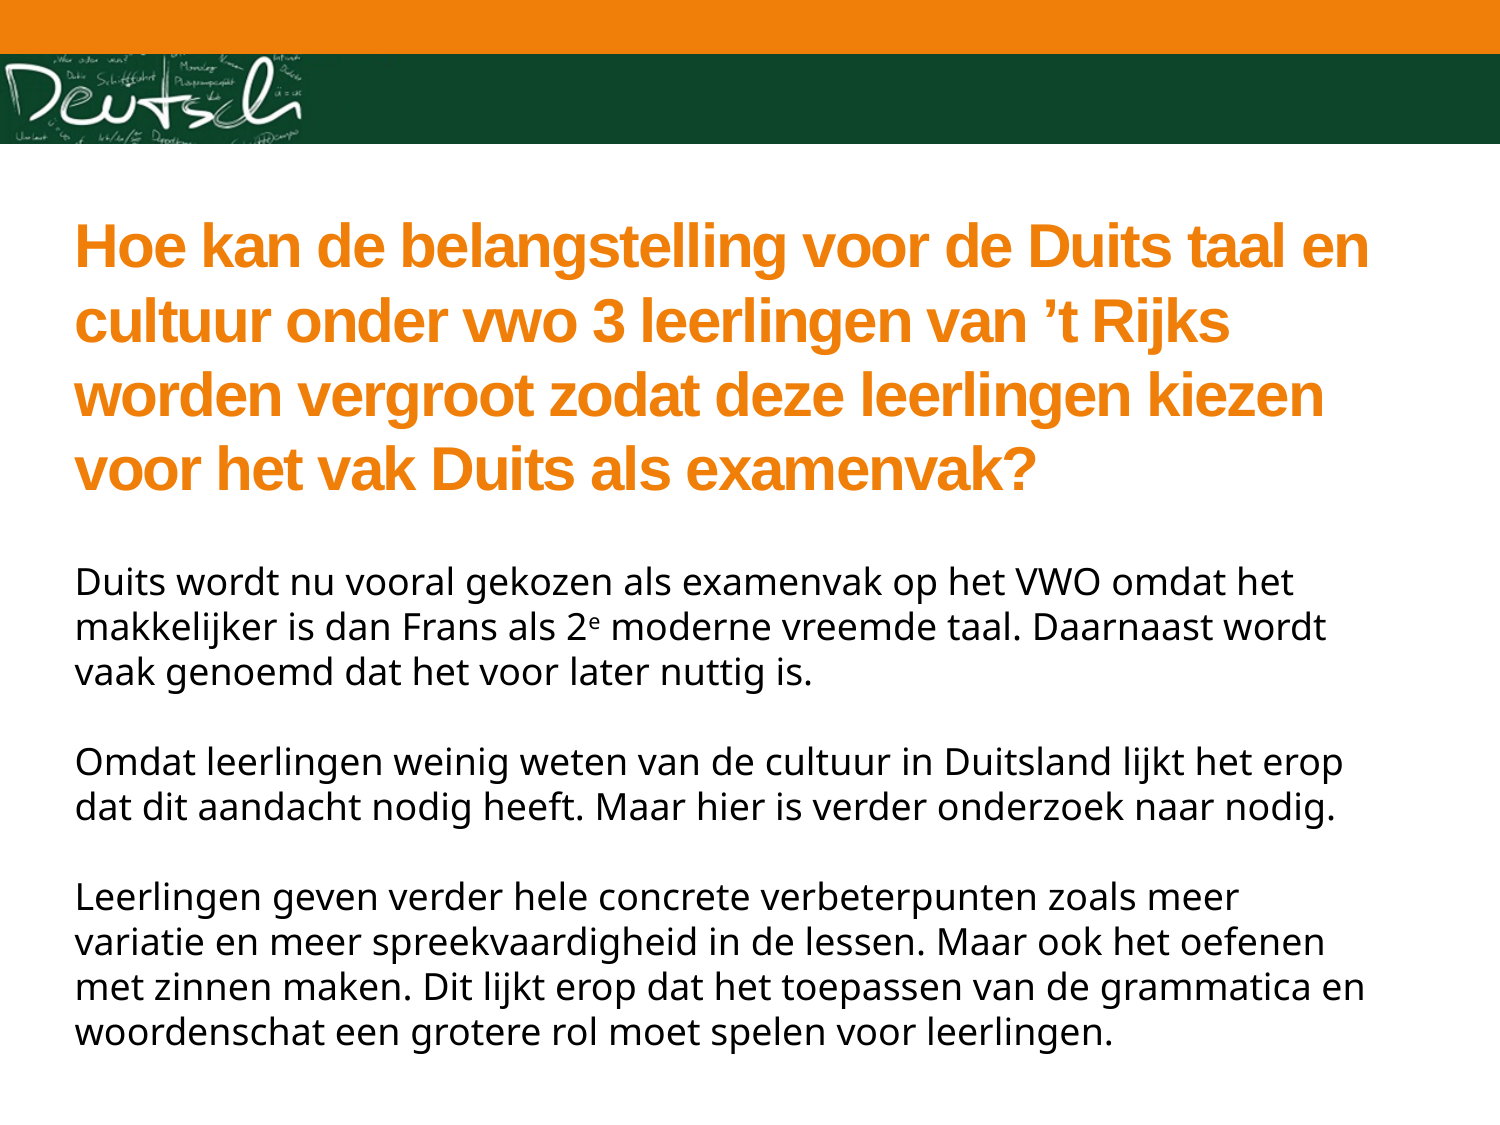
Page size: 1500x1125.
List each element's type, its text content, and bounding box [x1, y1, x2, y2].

text_box Duits wordt nu vooral gekozen als examenvak op het VWO omdat het makkelijker is dan Frans als 2e moderne vreemde taal. Daarnaast wordt vaak genoemd dat het voor later nuttig is. Omdat leerlingen weinig weten van de cultuur in Duitsland lijkt het erop dat dit aandacht nodig heeft. Maar hier is verder onderzoek naar nodig. Leerlingen geven verder hele concrete verbeterpunten zoals meer variatie en meer spreekvaardigheid in de lessen. Maar ook het oefenen met zinnen maken. Dit lijkt erop dat het toepassen van de grammatica en woordenschat een grotere rol moet spelen voor leerlingen. [59, 550, 1395, 1061]
title Hoe kan de belangstelling voor de Duits taal en cultuur onder vwo 3 leerlingen van ’t Rijks worden vergroot zodat deze leerlingen kiezen voor het vak Duits als examenvak? [59, 170, 1395, 539]
picture [0, 54, 1500, 144]
